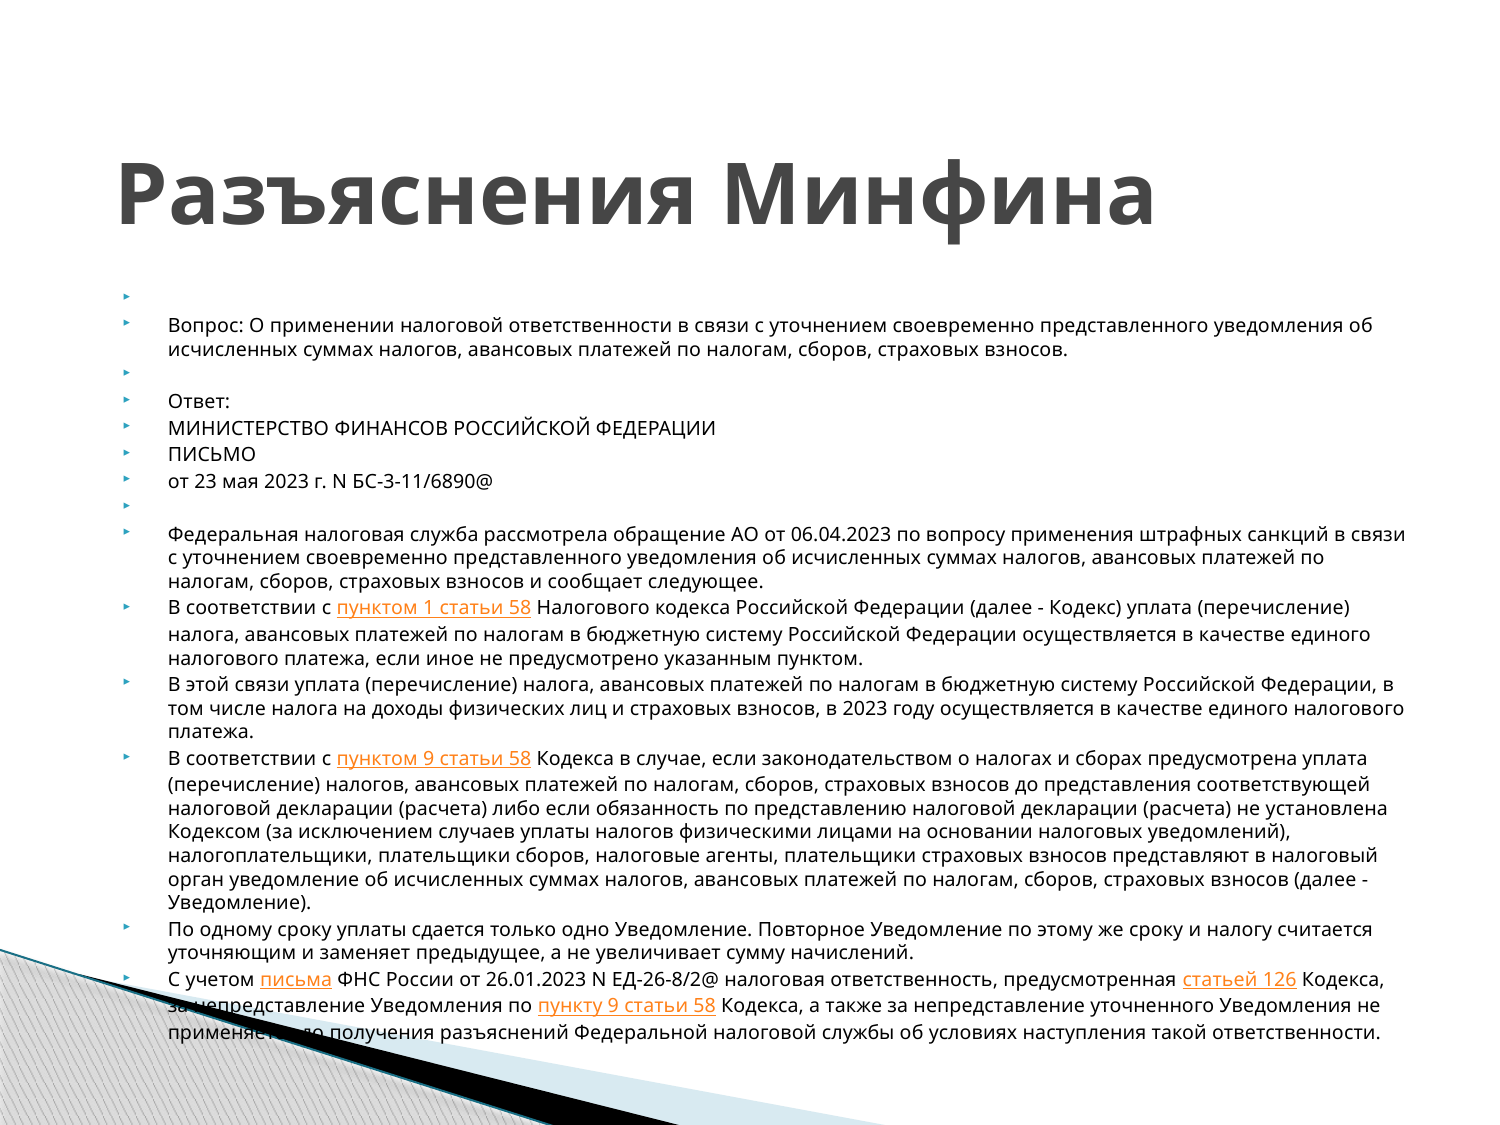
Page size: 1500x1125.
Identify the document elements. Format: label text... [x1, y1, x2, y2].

list Вопрос: О применении налоговой ответственности в связи с уточнением своевременно представленного уведомления об исчисленных суммах налогов, авансовых платежей по налогам, сборов, страховых взносов. Ответ: МИНИСТЕРСТВО ФИНАНСОВ РОССИЙСКОЙ ФЕДЕРАЦИИ ПИСЬМО от 23 мая 2023 г. N БС-3-11/6890@ Федеральная налоговая служба рассмотрела обращение АО от 06.04.2023 по вопросу применения штрафных санкций в связи с уточнением своевременно представленного уведомления об исчисленных суммах налогов, авансовых платежей по налогам, сборов, страховых взносов и сообщает следующее. В соответствии с пунктом 1 статьи 58 Налогового кодекса Российской Федерации (далее - Кодекс) уплата (перечисление) налога, авансовых платежей по налогам в бюджетную систему Российской Федерации осуществляется в качестве единого налогового платежа, если иное не предусмотрено указанным пунктом. В этой связи уплата (перечисление) налога, авансовых платежей по налогам в бюджетную систему Российской Федерации, в том числе налога на доходы физических лиц и страховых взносов, в 2023 году осуществляется в качестве единого налогового платежа. В соответствии с пунктом 9 статьи 58 Кодекса в случае, если законодательством о налогах и сборах предусмотрена уплата (перечисление) налогов, авансовых платежей по налогам, сборов, страховых взносов до представления соответствующей налоговой декларации (расчета) либо если обязанность по представлению налоговой декларации (расчета) не установлена Кодексом (за исключением случаев уплаты налогов физическими лицами на основании налоговых уведомлений), налогоплательщики, плательщики сборов, налоговые агенты, плательщики страховых взносов представляют в налоговый орган уведомление об исчисленных суммах налогов, авансовых платежей по налогам, сборов, страховых взносов (далее - Уведомление). По одному сроку уплаты сдается только одно Уведомление. Повторное Уведомление по этому же сроку и налогу считается уточняющим и заменяет предыдущее, а не увеличивает сумму начислений. С учетом письма ФНС России от 26.01.2023 N ЕД-26-8/2@ налоговая ответственность, предусмотренная статьей 126 Кодекса, за непредставление Уведомления по пункту 9 статьи 58 Кодекса, а также за непредставление уточненного Уведомления не применяется до получения разъяснений Федеральной налоговой службы об условиях наступления такой ответственности. [88, 278, 1425, 1079]
title Разъяснения Минфина [100, 125, 1425, 256]
